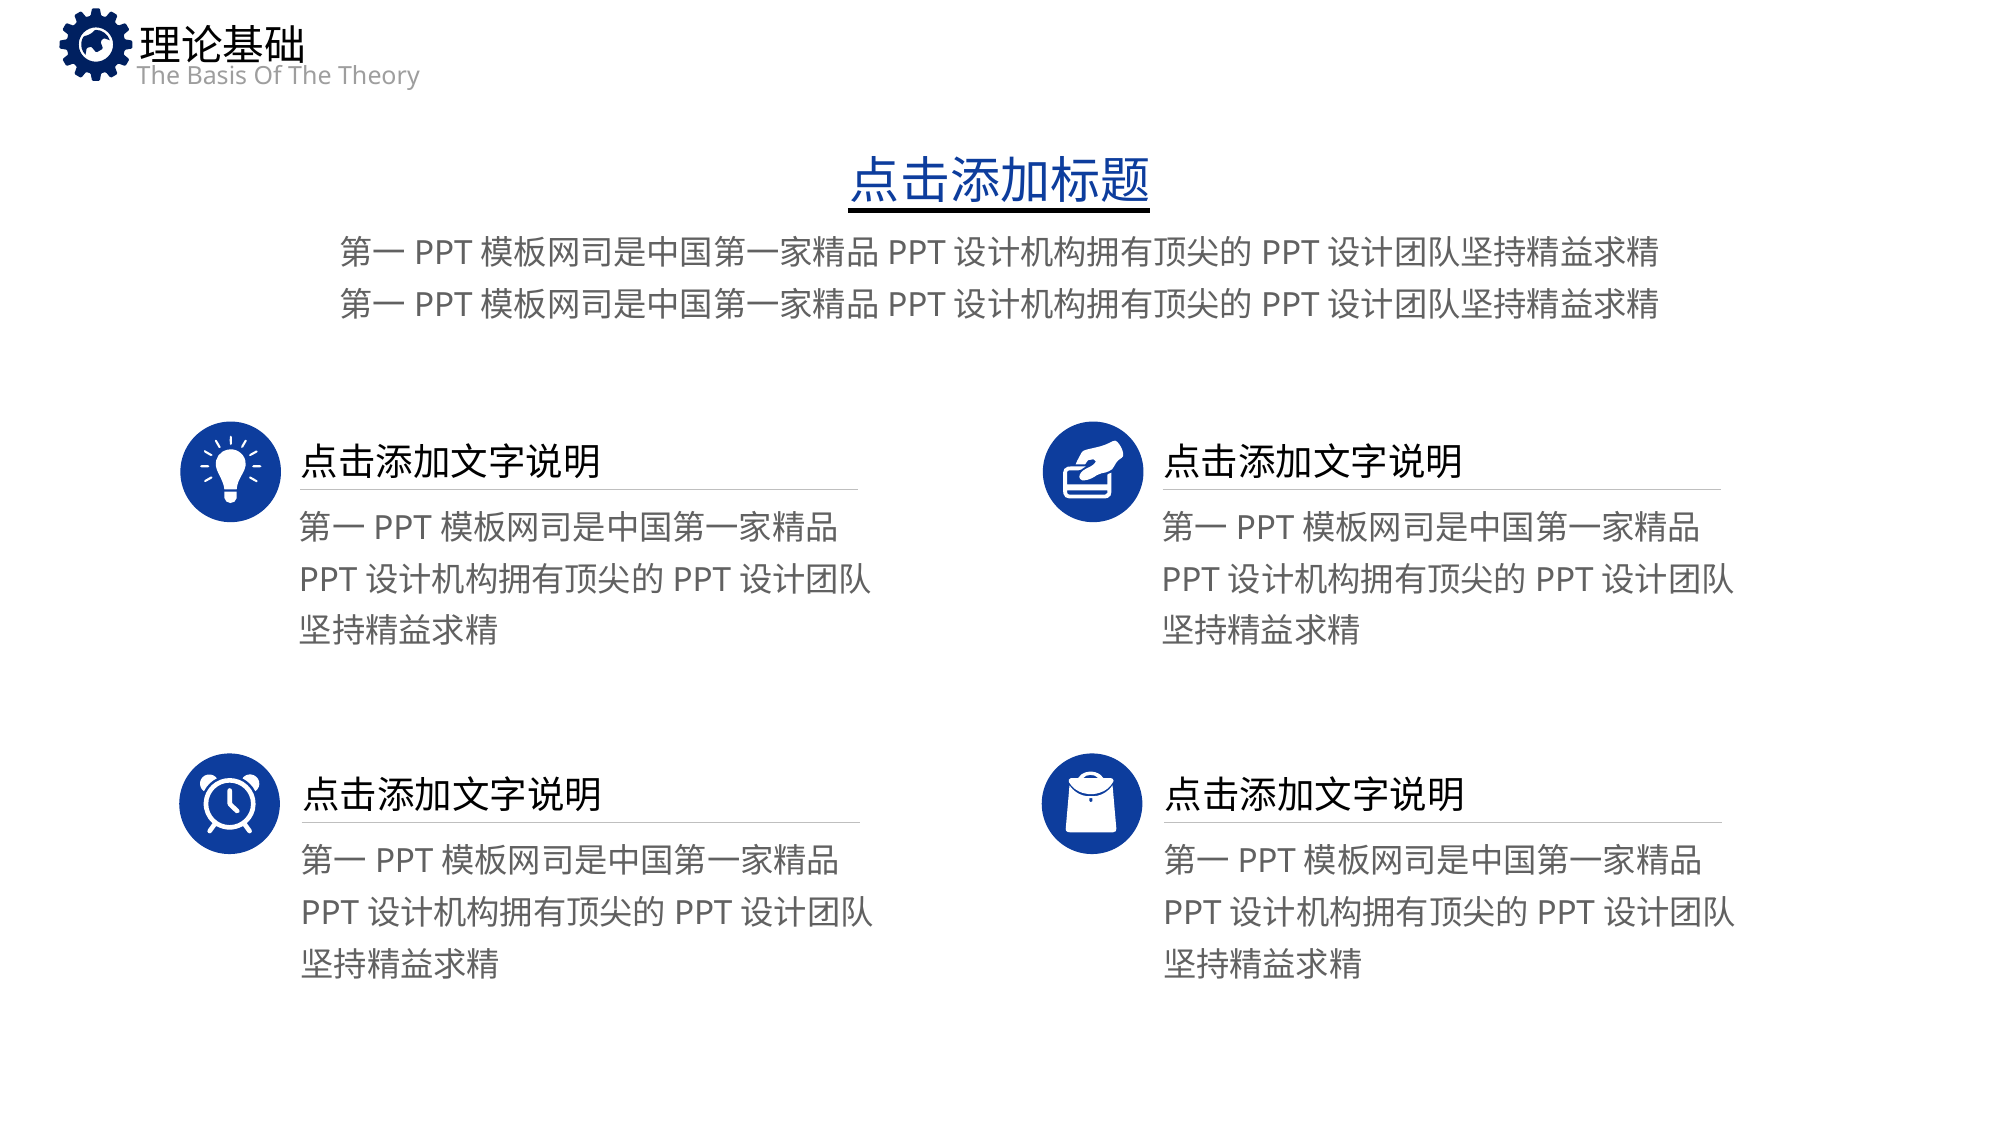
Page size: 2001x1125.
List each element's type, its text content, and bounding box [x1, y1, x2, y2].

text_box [1041, 753, 1143, 855]
text_box 第一PPT模板网司是中国第一家精品PPT设计机构拥有顶尖的PPT设计团队坚持精益求精 [1146, 486, 1762, 657]
text_box 点击添加文字说明 [287, 763, 680, 819]
text_box 点击添加标题 [803, 141, 1197, 216]
text_box 第一PPT模板网司是中国第一家精品PPT设计机构拥有顶尖的PPT设计团队坚持精益求精 [285, 819, 901, 990]
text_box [1042, 421, 1144, 523]
text_box 点击添加文字说明 [1148, 430, 1541, 486]
text_box 第一PPT模板网司是中国第一家精品PPT设计机构拥有顶尖的PPT设计团队坚持精益求精 [1148, 819, 1763, 990]
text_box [180, 421, 281, 523]
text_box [59, 8, 133, 81]
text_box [121, 11, 580, 98]
text_box 点击添加文字说明 [286, 430, 679, 486]
text_box 第一PPT模板网司是中国第一家精品PPT设计机构拥有顶尖的PPT设计团队坚持精益求精 [284, 486, 899, 657]
text_box 第一PPT模板网司是中国第一家精品PPT设计机构拥有顶尖的PPT设计团队坚持精益求精 第一PPT模板网司是中国第一家精品PPT设计机构拥有顶尖的PPT设计团队坚持精益求精 [273, 212, 1727, 331]
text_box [179, 753, 280, 855]
text_box 点击添加文字说明 [1150, 763, 1543, 819]
